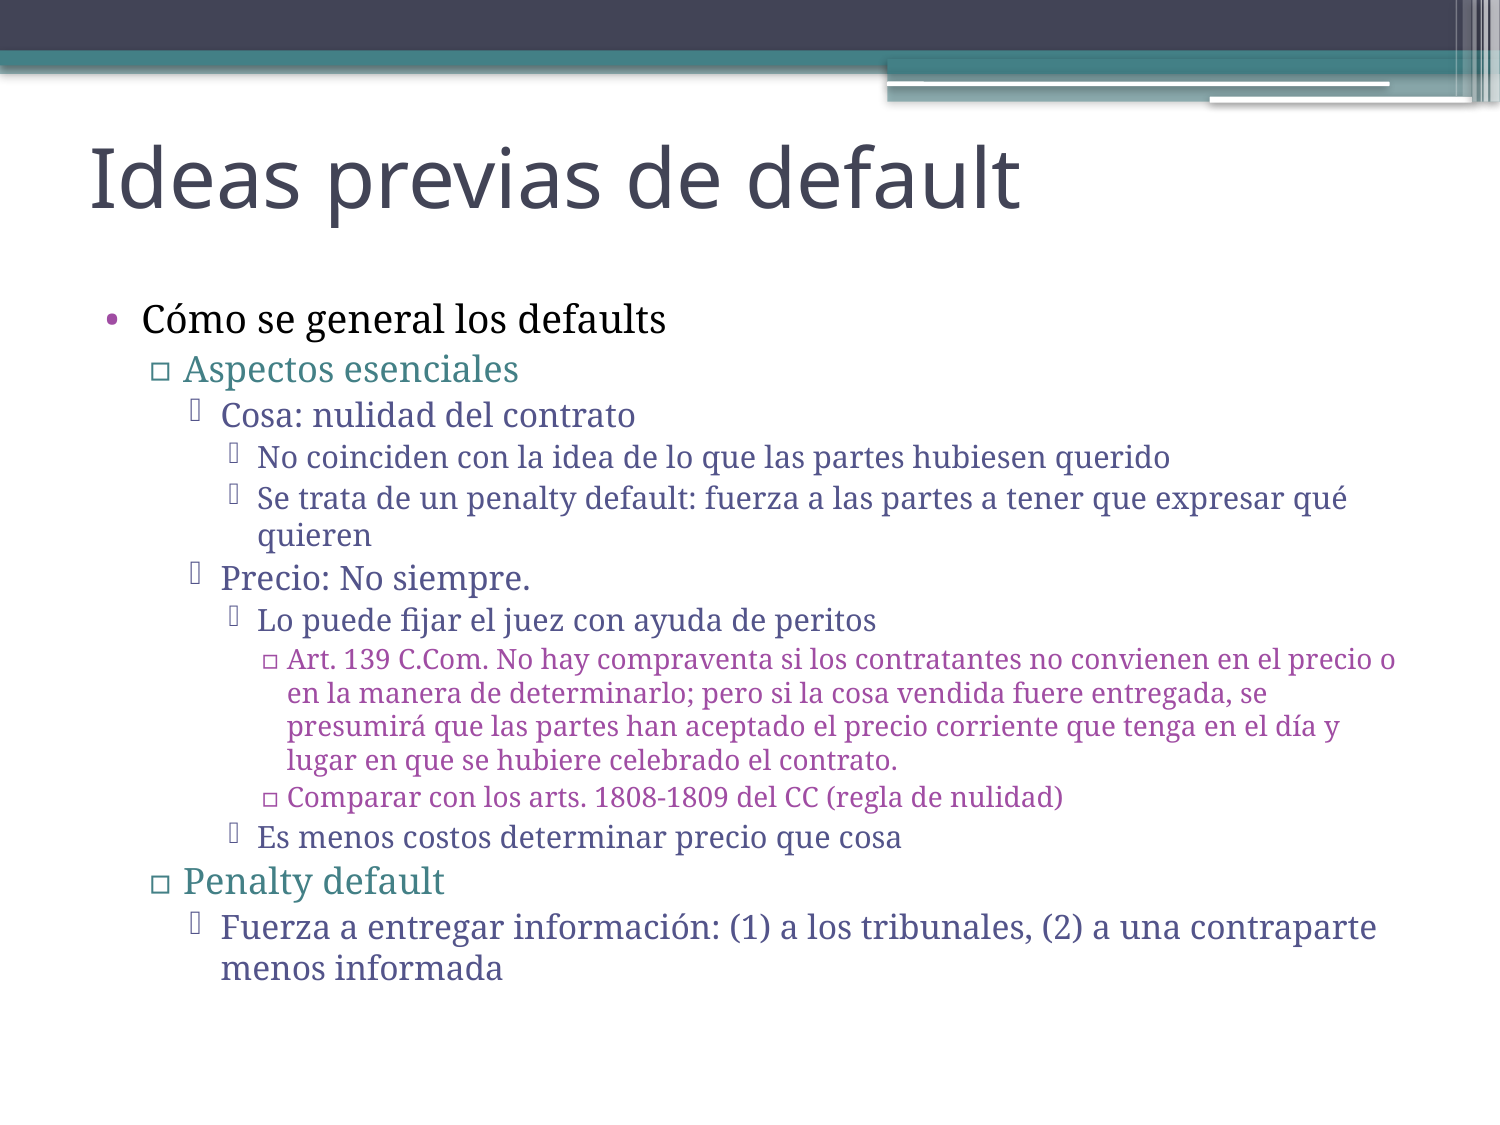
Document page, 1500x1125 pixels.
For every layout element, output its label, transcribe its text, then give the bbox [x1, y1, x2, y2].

list Cómo se general los defaults Aspectos esenciales Cosa: nulidad del contrato No coinciden con la idea de lo que las partes hubiesen querido Se trata de un penalty default: fuerza a las partes a tener que expresar qué quieren Precio: No siempre. Lo puede fijar el juez con ayuda de peritos Art. 139 C.Com. No hay compraventa si los contratantes no convienen en el precio o en la manera de determinarlo; pero si la cosa vendida fuere entregada, se presumirá que las partes han aceptado el precio corriente que tenga en el día y lugar en que se hubiere celebrado el contrato. Comparar con los arts. 1808-1809 del CC (regla de nulidad) Es menos costos determinar precio que cosa Penalty default Fuerza a entregar información: (1) a los tribunales, (2) a una contraparte menos informada [75, 287, 1425, 1004]
title Ideas previas de default [75, 87, 1425, 263]
